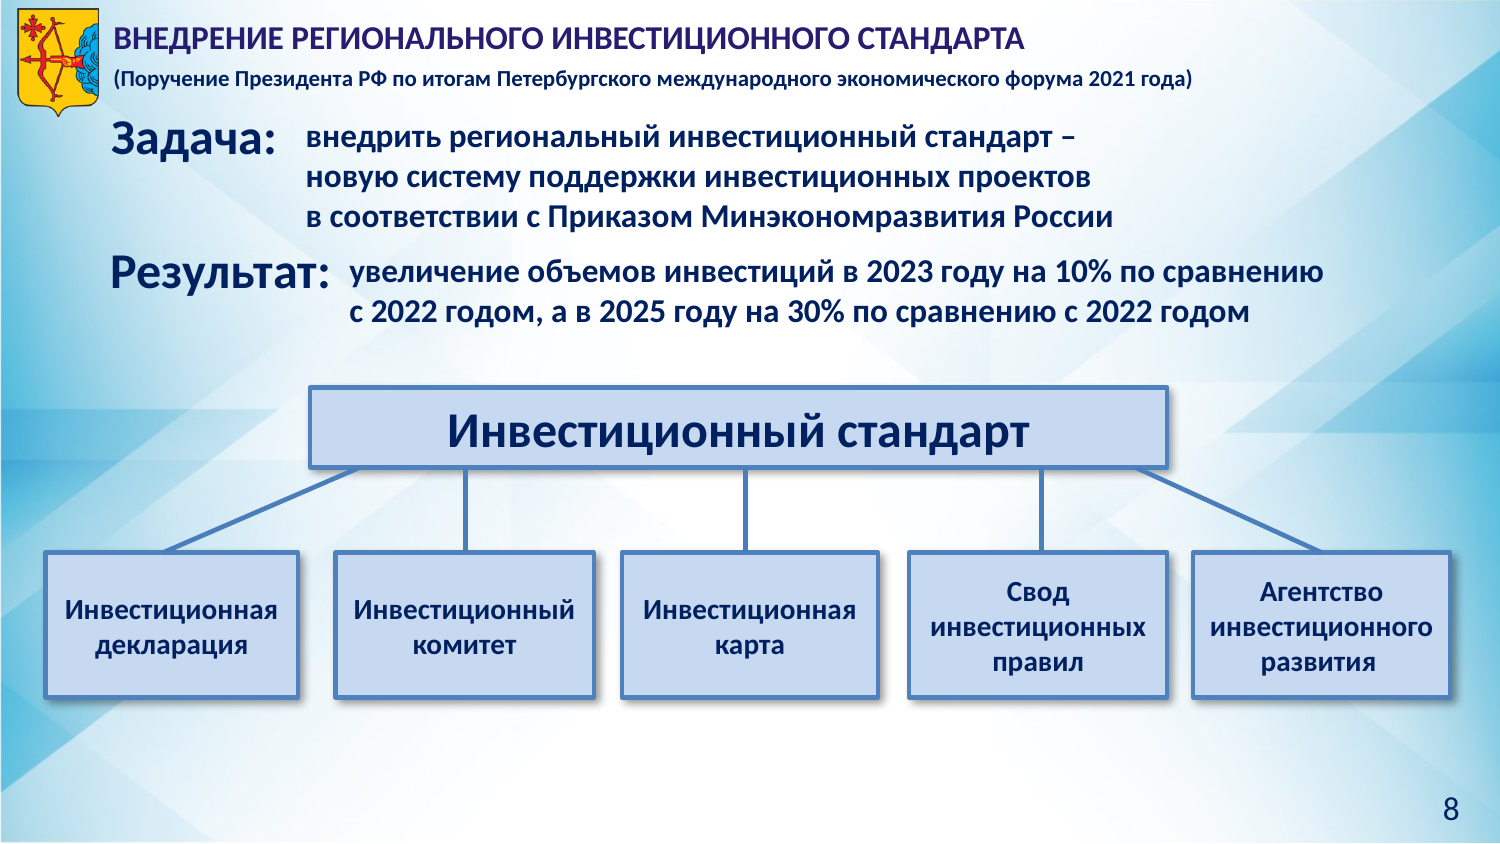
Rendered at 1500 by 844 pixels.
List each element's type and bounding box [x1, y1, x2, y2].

text_box [1135, 467, 1322, 553]
text_box [162, 467, 360, 553]
picture [0, 0, 1500, 843]
